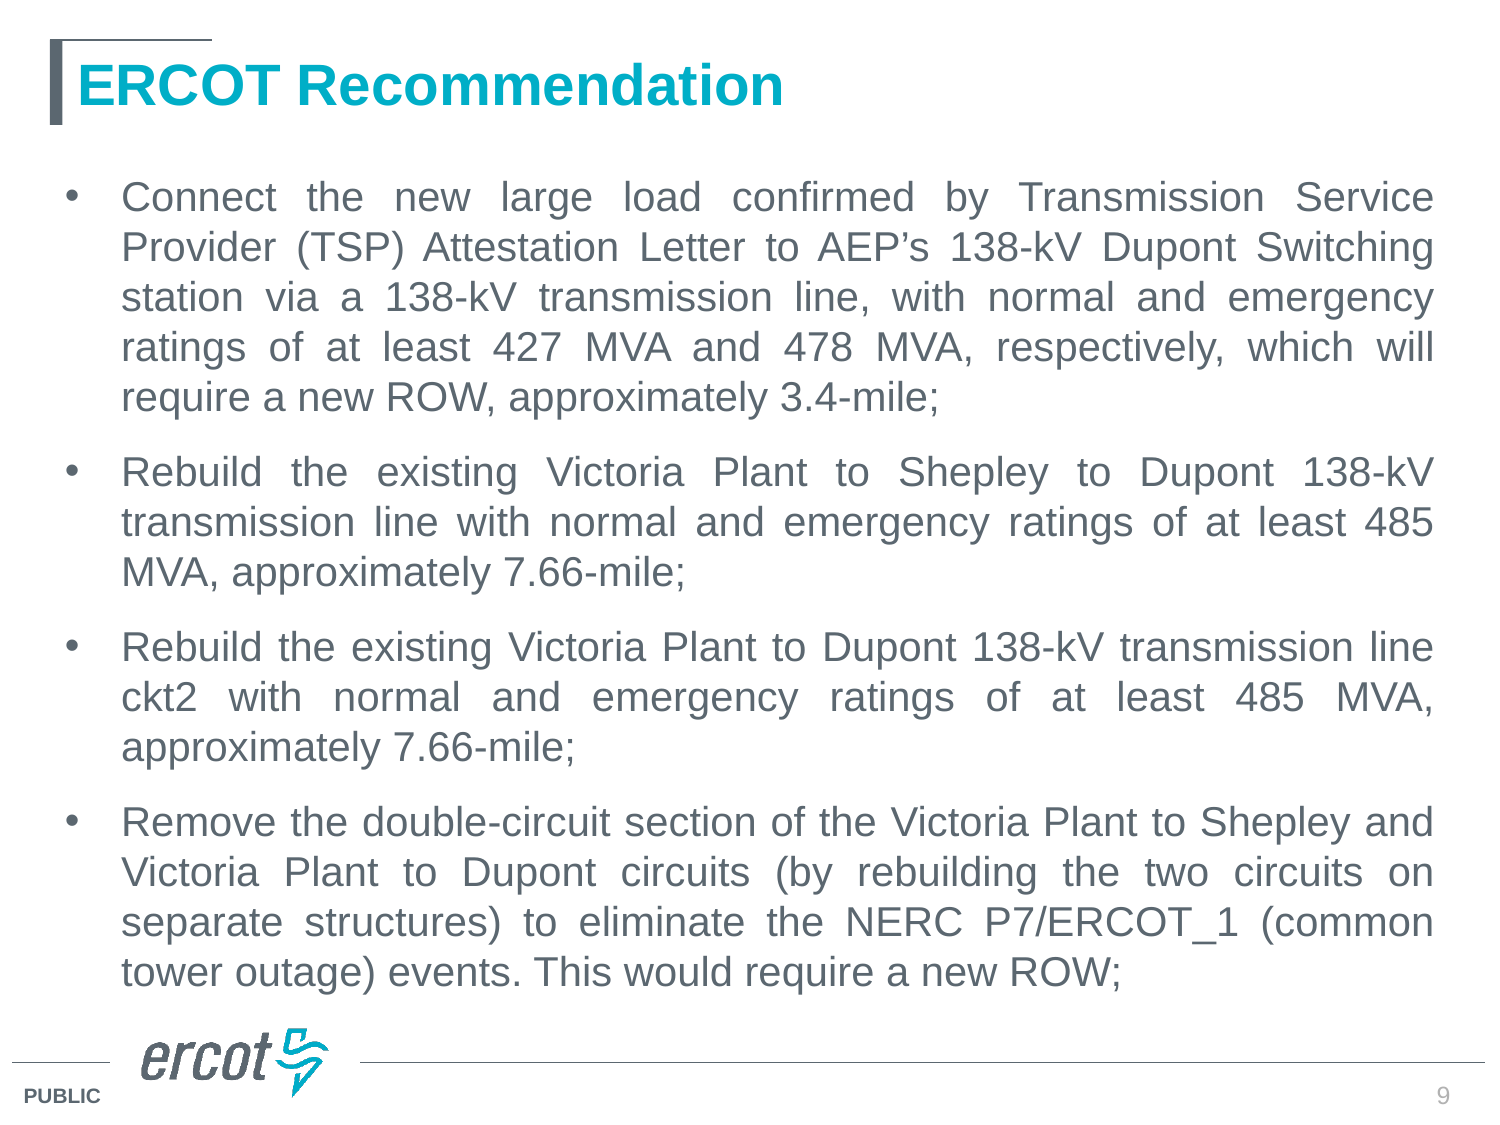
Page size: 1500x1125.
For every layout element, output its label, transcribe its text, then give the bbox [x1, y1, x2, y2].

slide_number 9 [1400, 1076, 1488, 1113]
title ERCOT Recommendation [62, 39, 1450, 125]
list Connect the new large load confirmed by Transmission Service Provider (TSP) Attestation Letter to AEP’s 138-kV Dupont Switching station via a 138-kV transmission line, with normal and emergency ratings of at least 427 MVA and 478 MVA, respectively, which will require a new ROW, approximately 3.4-mile; Rebuild the existing Victoria Plant to Shepley to Dupont 138-kV transmission line with normal and emergency ratings of at least 485 MVA, approximately 7.66-mile; Rebuild the existing Victoria Plant to Dupont 138-kV transmission line ckt2 with normal and emergency ratings of at least 485 MVA, approximately 7.66-mile; Remove the double-circuit section of the Victoria Plant to Shepley and Victoria Plant to Dupont circuits (by rebuilding the two circuits on separate structures) to eliminate the NERC P7/ERCOT_1 (common tower outage) events. This would require a new ROW; [50, 162, 1450, 1025]
picture [137, 1025, 332, 1100]
